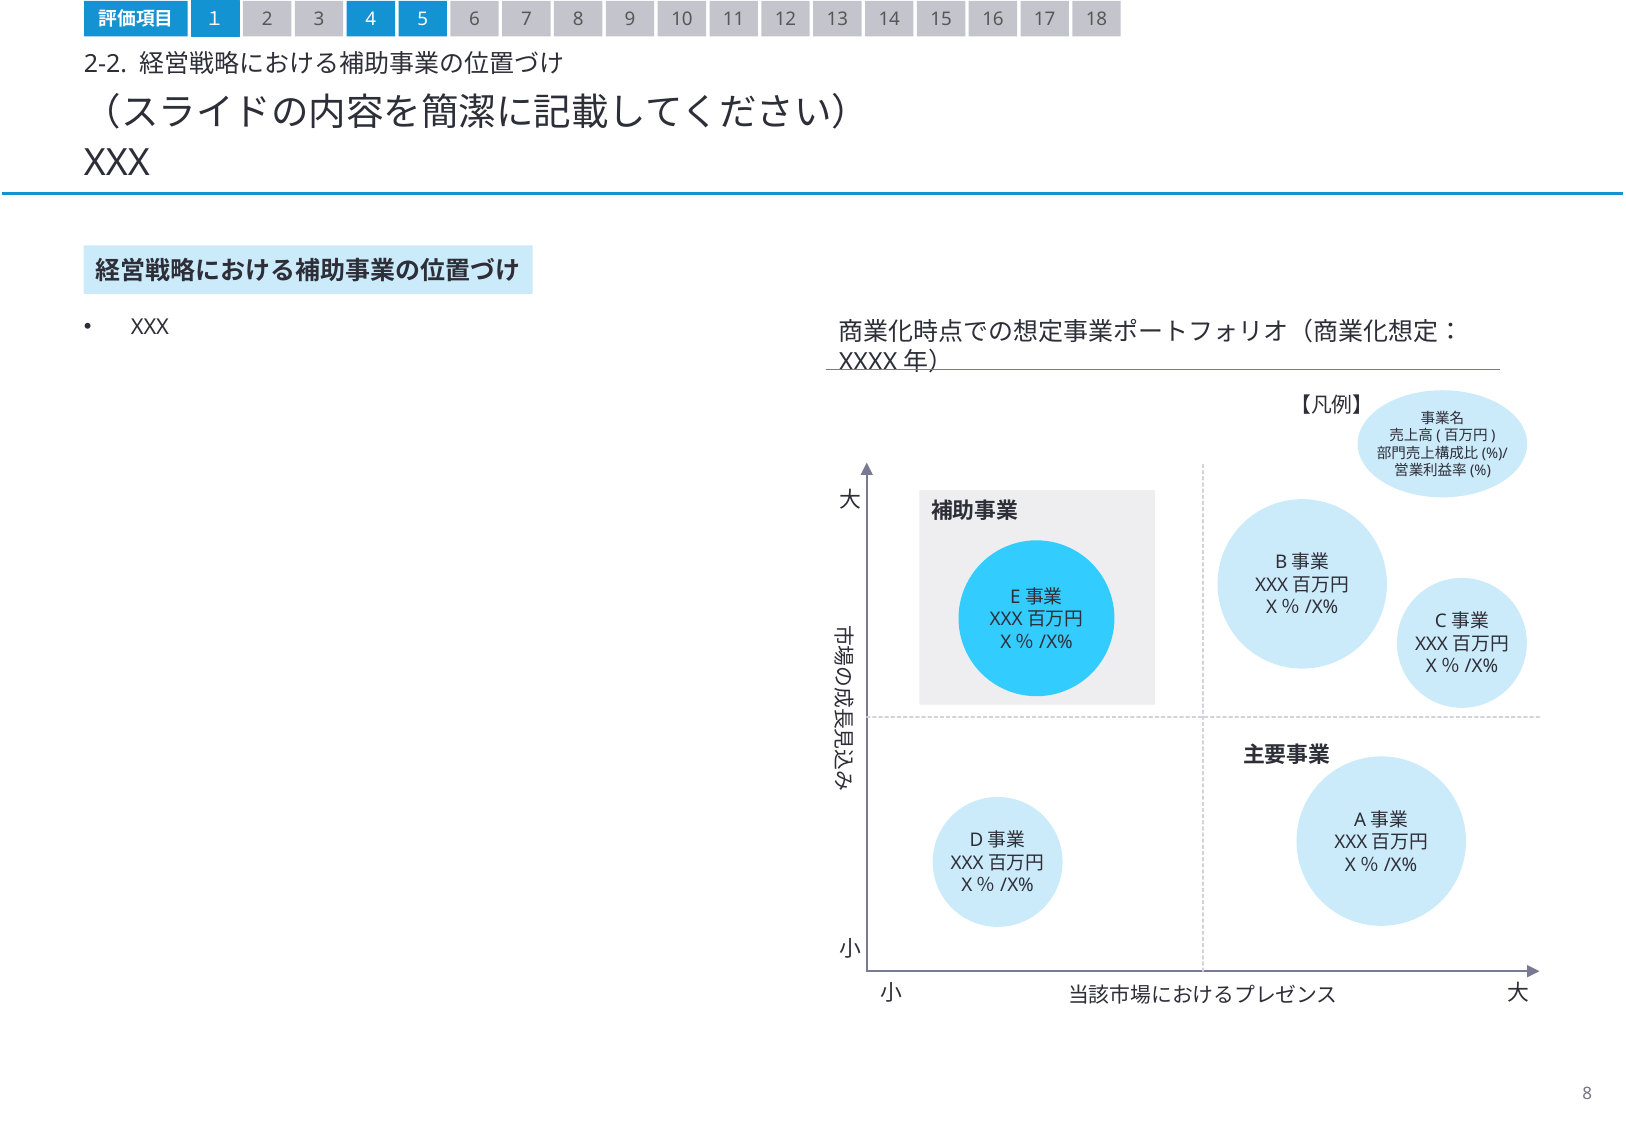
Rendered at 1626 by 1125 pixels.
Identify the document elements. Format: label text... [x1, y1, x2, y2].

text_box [824, 378, 1540, 1015]
text_box XXX [84, 302, 1543, 402]
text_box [83, 0, 1122, 37]
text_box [826, 318, 1539, 373]
list 2-2. 経営戦略における補助事業の位置づけ [84, 40, 1543, 82]
list （スライドの内容を簡潔に記載してください） XXX [84, 83, 1543, 183]
text_box 経営戦略における補助事業の位置づけ [83, 244, 533, 295]
